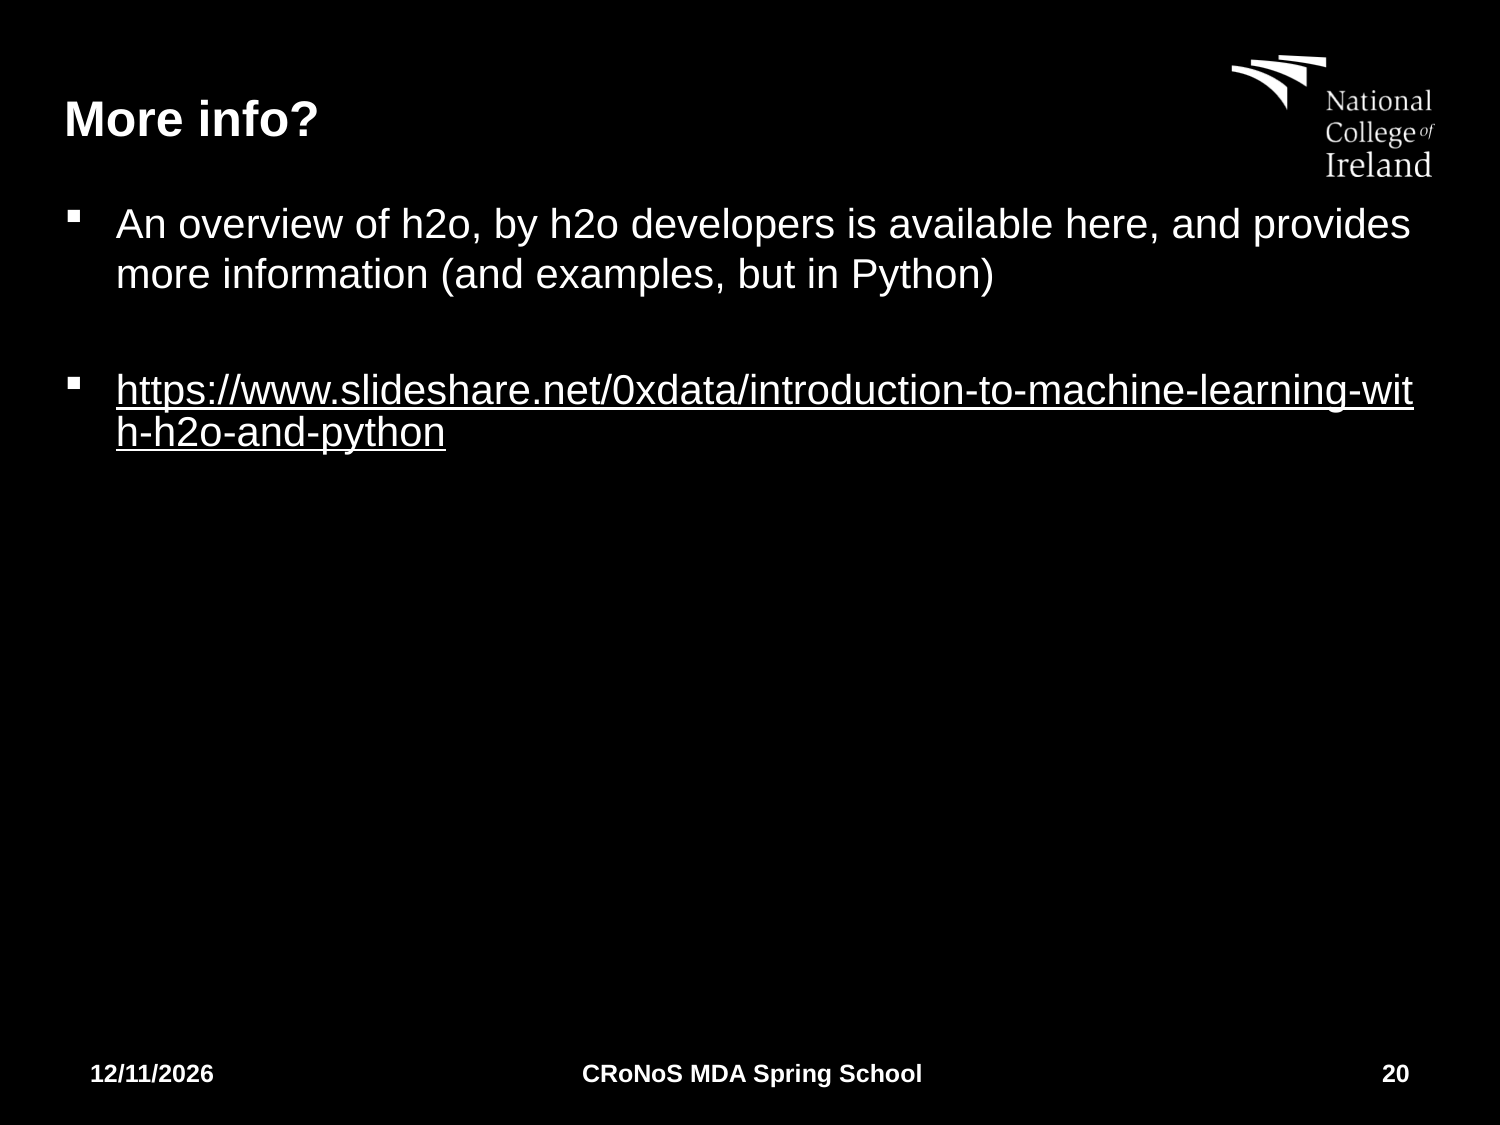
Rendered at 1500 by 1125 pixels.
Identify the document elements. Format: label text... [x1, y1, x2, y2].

title More info? [63, 54, 1199, 148]
picture [1231, 54, 1436, 178]
list An overview of h2o, by h2o developers is available here, and provides more information (and examples, but in Python) https://www.slideshare.net/0xdata/introduction-to-machine-learning-with-h2o-and-python [64, 196, 1436, 1000]
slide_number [75, 1042, 425, 1103]
slide_number 20 [1074, 1042, 1425, 1103]
footer CRoNoS MDA Spring School [458, 1042, 1047, 1103]
